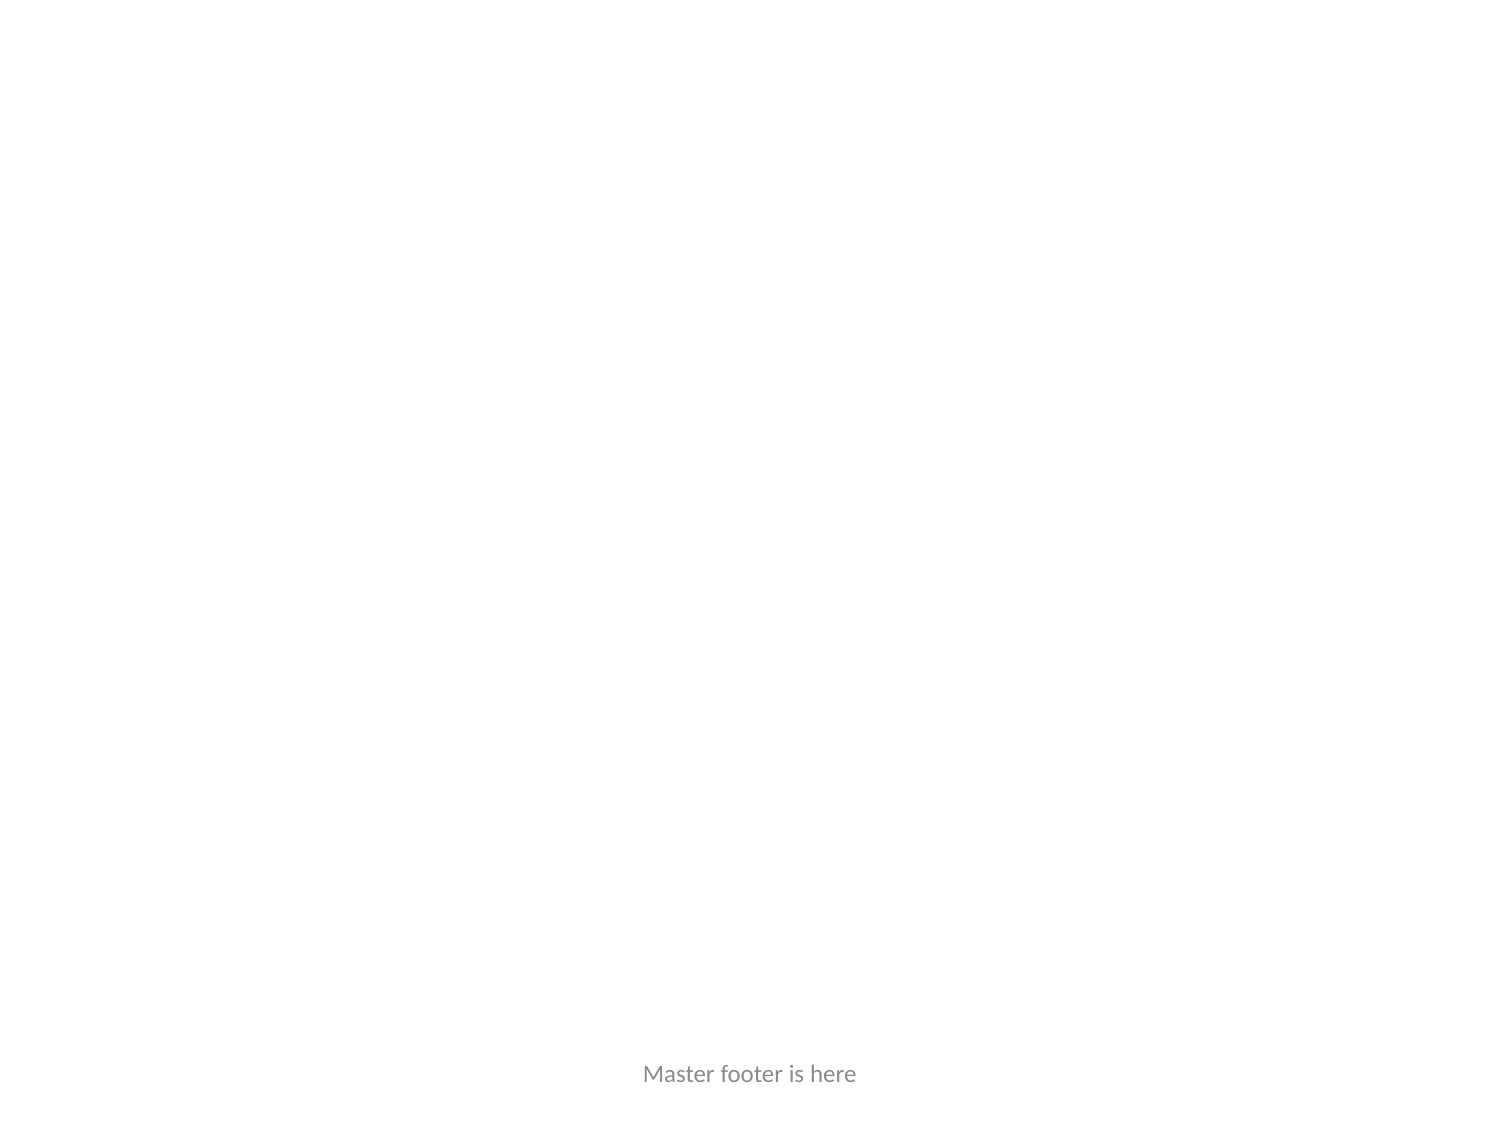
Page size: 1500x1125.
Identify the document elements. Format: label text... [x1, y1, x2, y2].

footer Master footer is here [512, 1042, 988, 1103]
